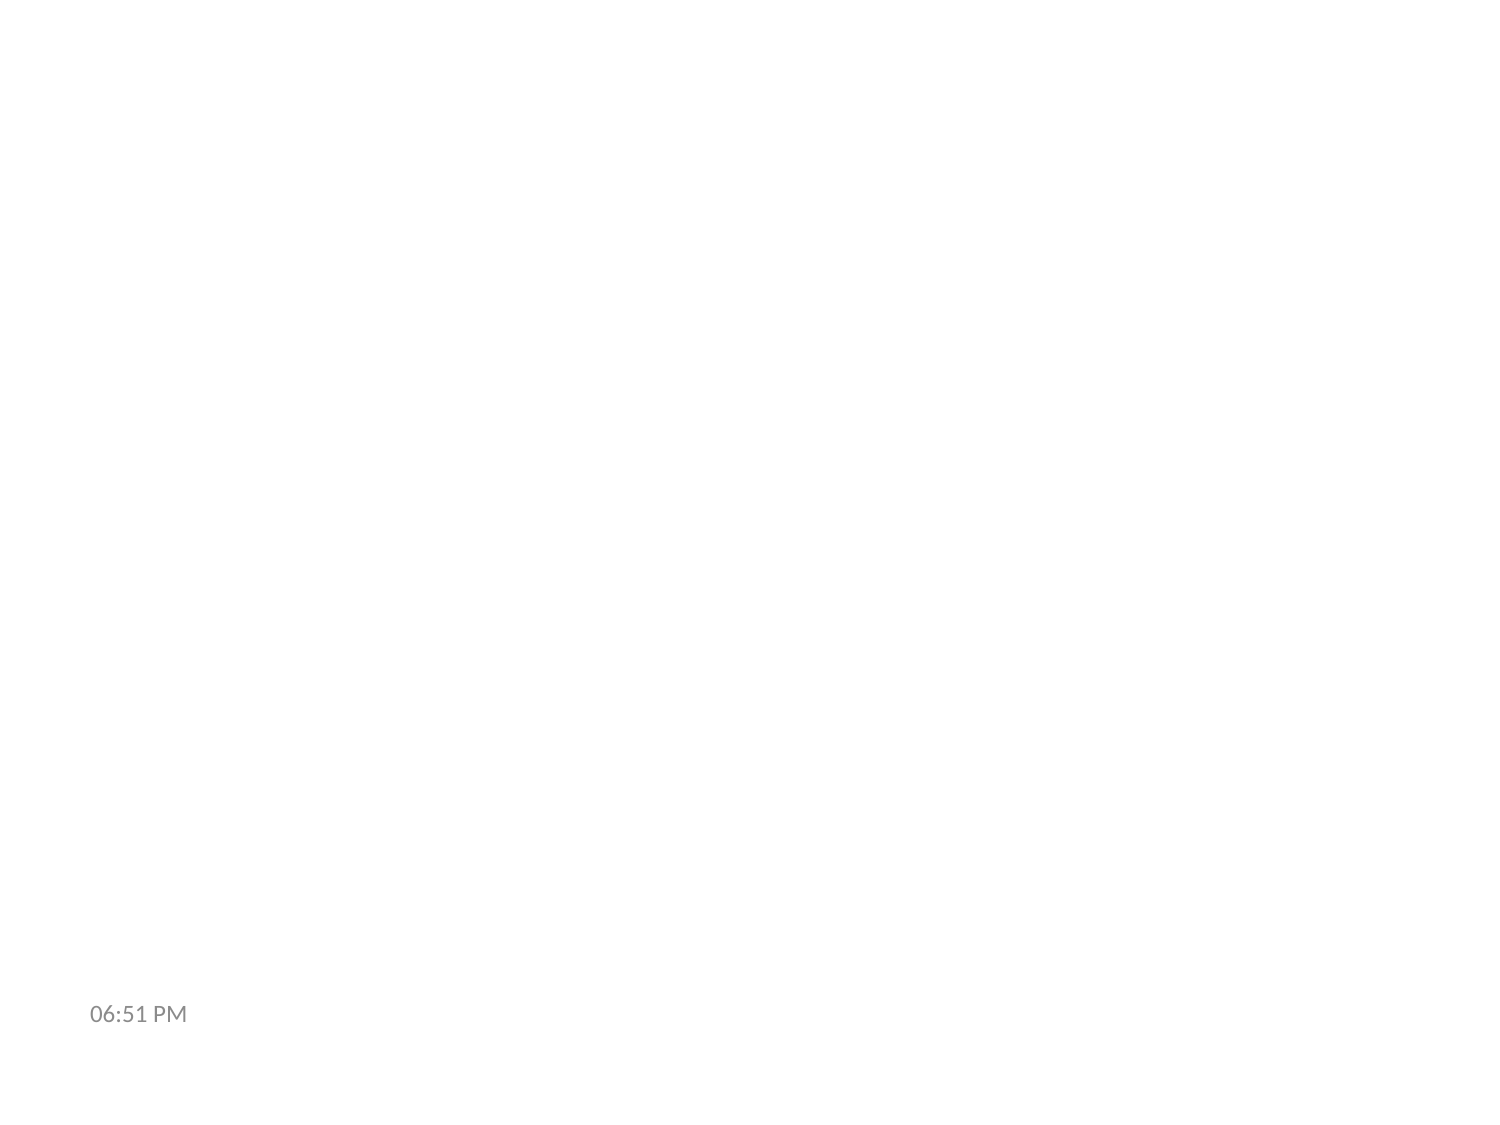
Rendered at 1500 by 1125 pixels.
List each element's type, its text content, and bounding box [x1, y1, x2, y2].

text_box 3:35 PM [75, 982, 425, 1043]
